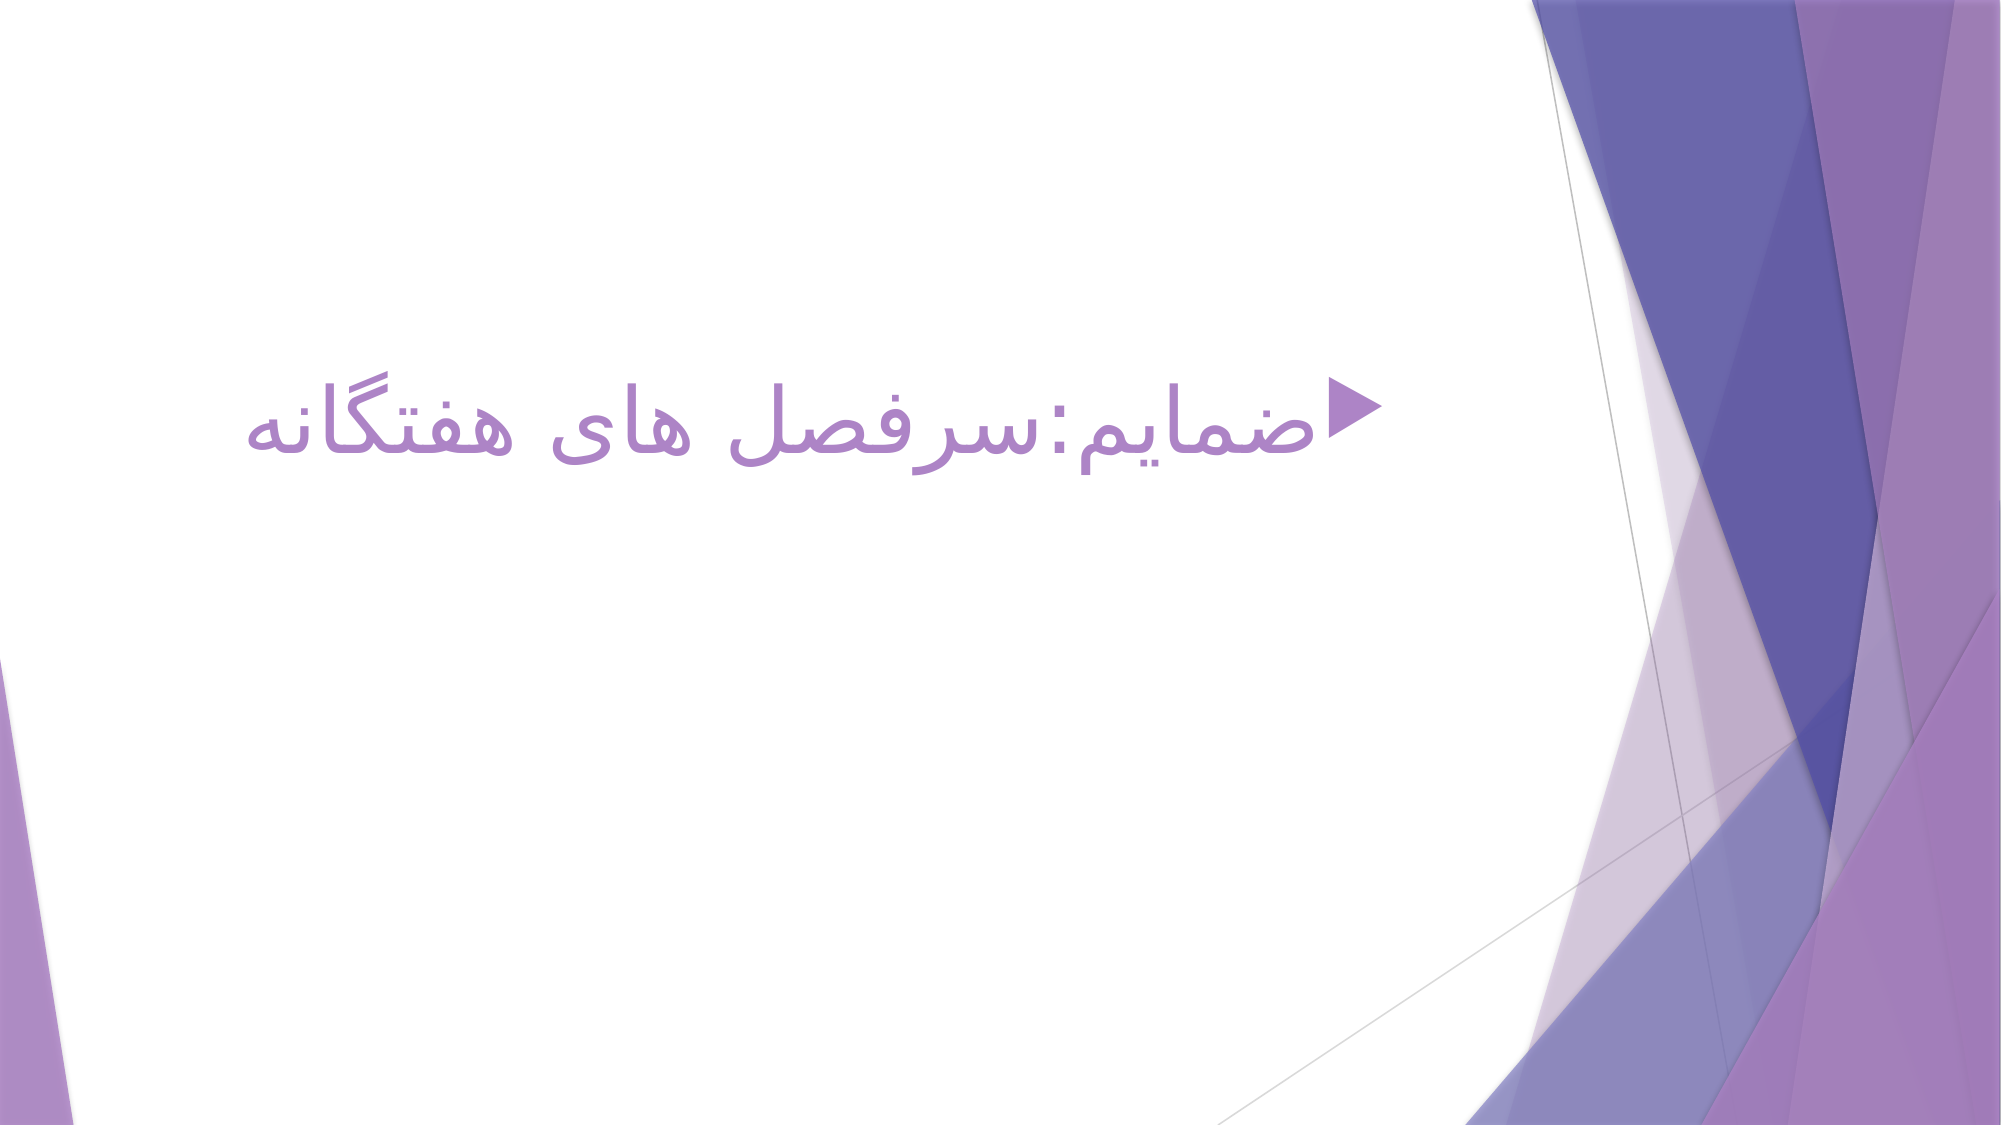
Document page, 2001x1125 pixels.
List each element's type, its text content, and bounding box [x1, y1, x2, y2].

list ضمایم:سرفصل های هفتگانه [111, 354, 1522, 992]
